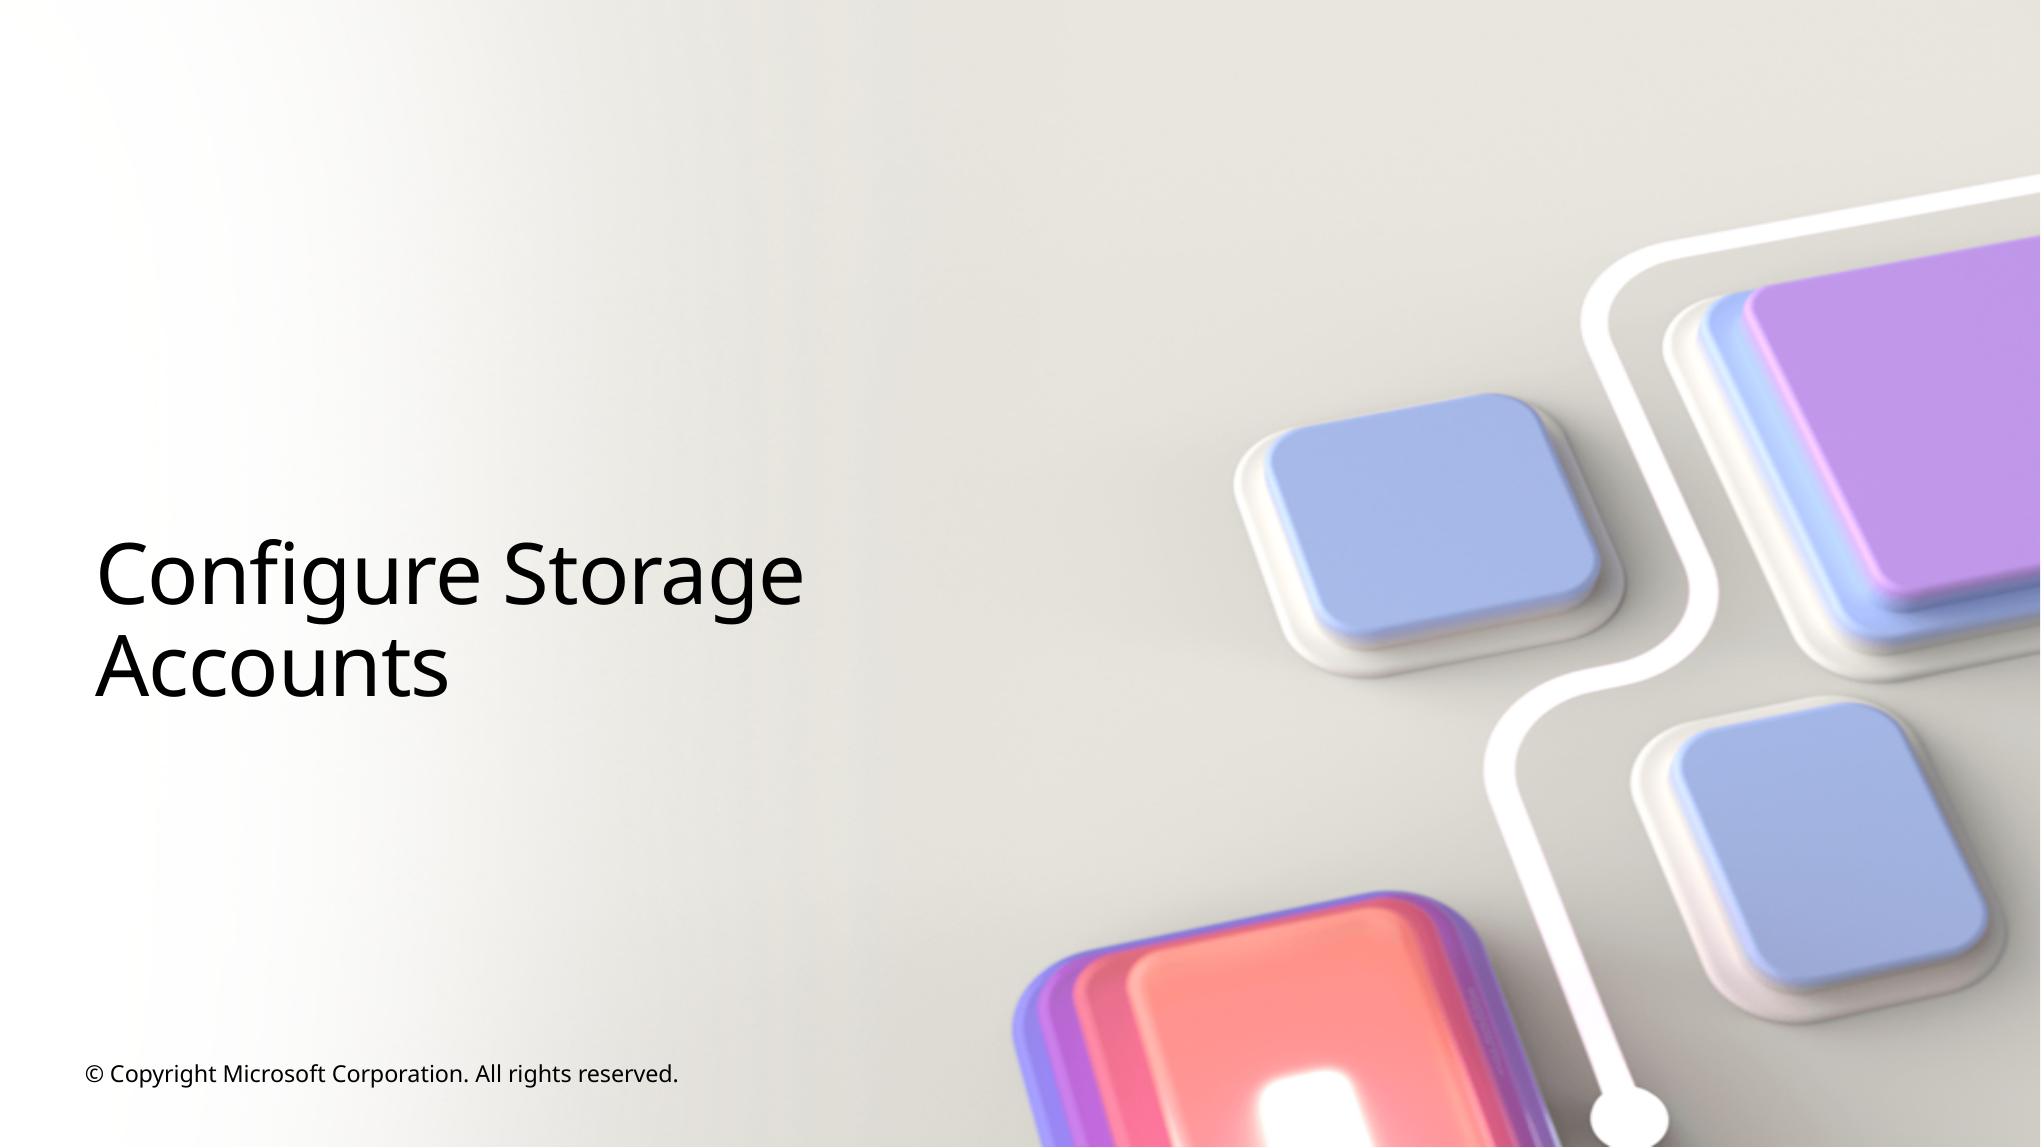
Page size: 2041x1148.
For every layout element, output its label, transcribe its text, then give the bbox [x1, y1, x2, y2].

picture [0, 0, 2041, 1147]
title Configure Storage Accounts [95, 576, 1158, 670]
